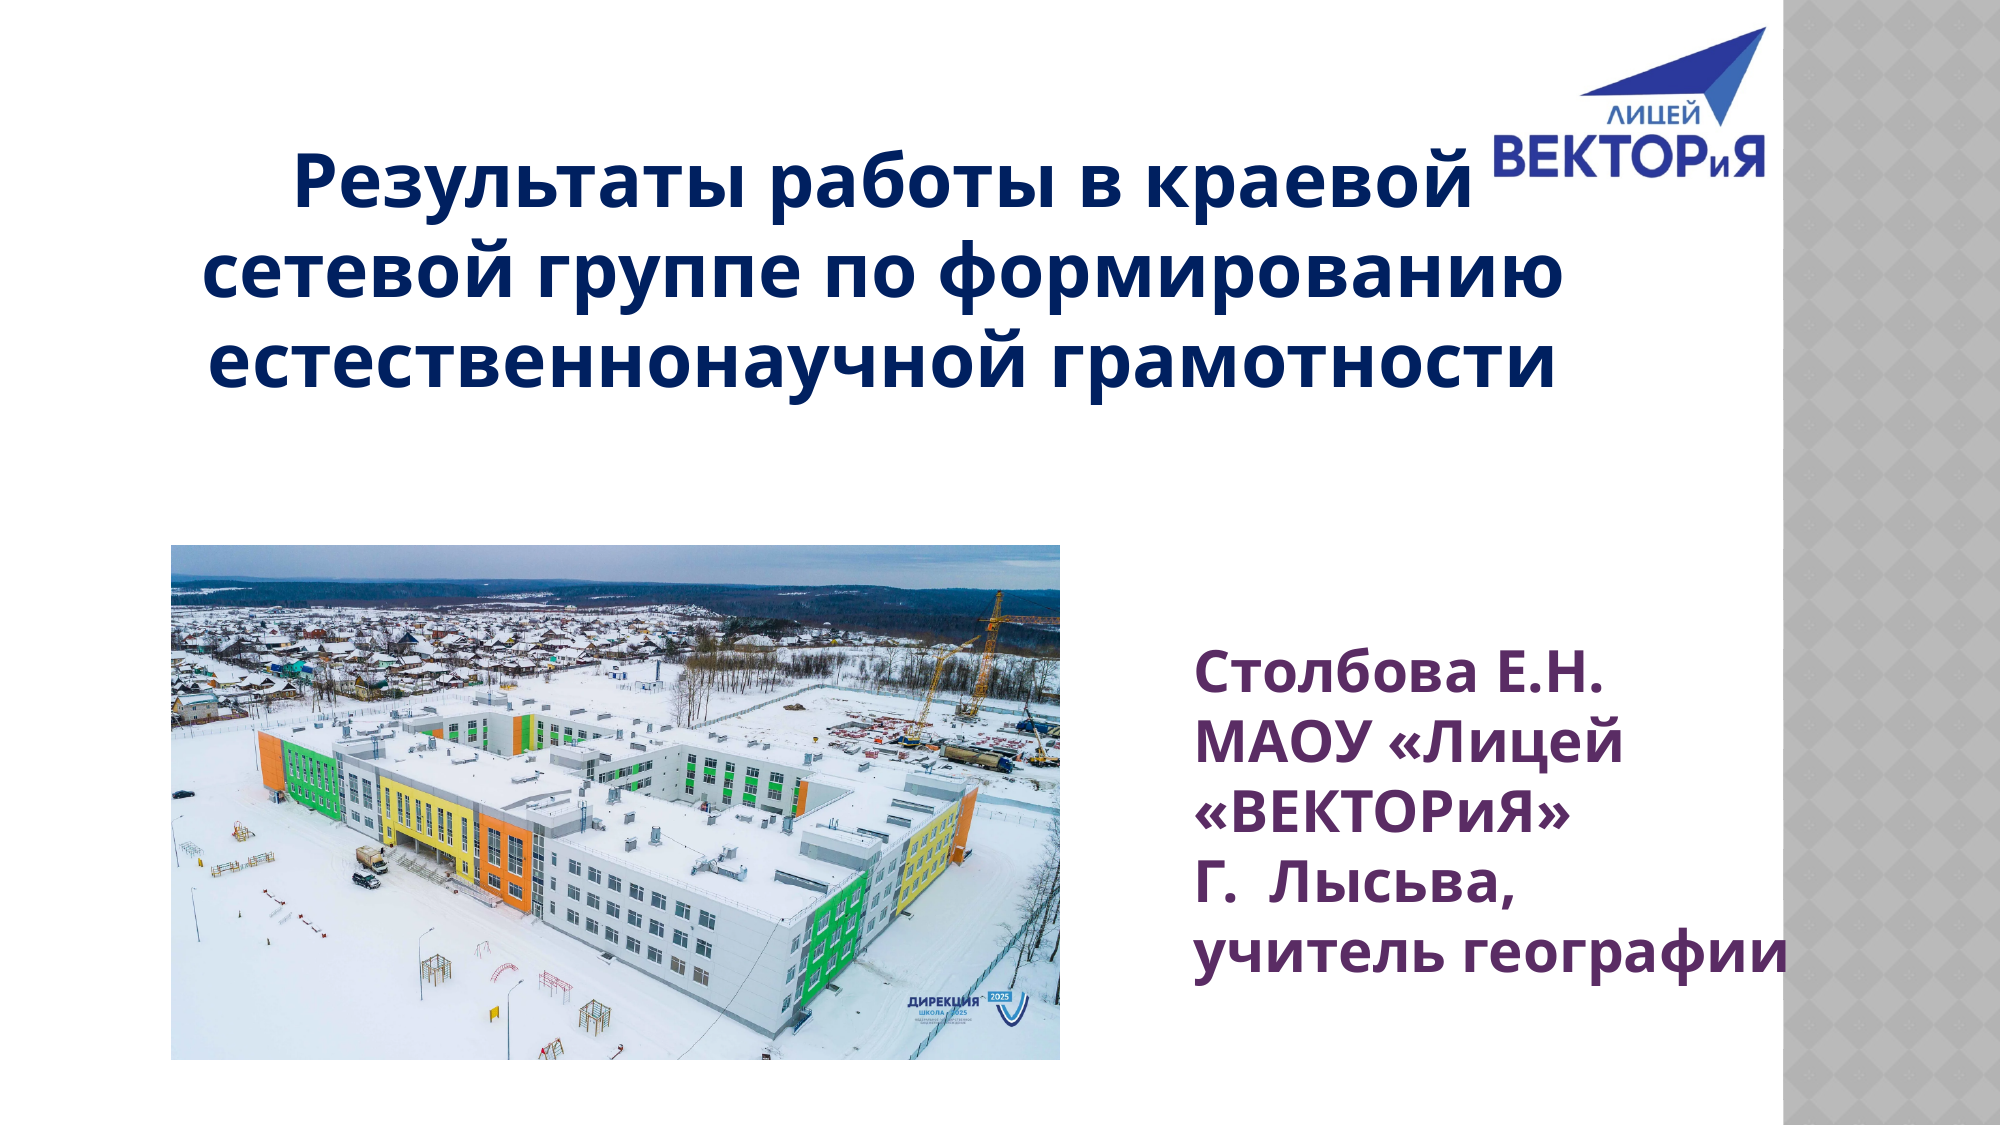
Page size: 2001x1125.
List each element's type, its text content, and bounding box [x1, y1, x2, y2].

picture [1483, 16, 1774, 190]
text_box Столбова Е.Н. МАОУ «Лицей «ВЕКТОРиЯ» Г. Лысьва, учитель географии [1178, 626, 1899, 992]
picture [170, 544, 1061, 1060]
text_box Результаты работы в краевой сетевой группе по формированию естественнонаучной грамотности [171, 124, 1597, 410]
